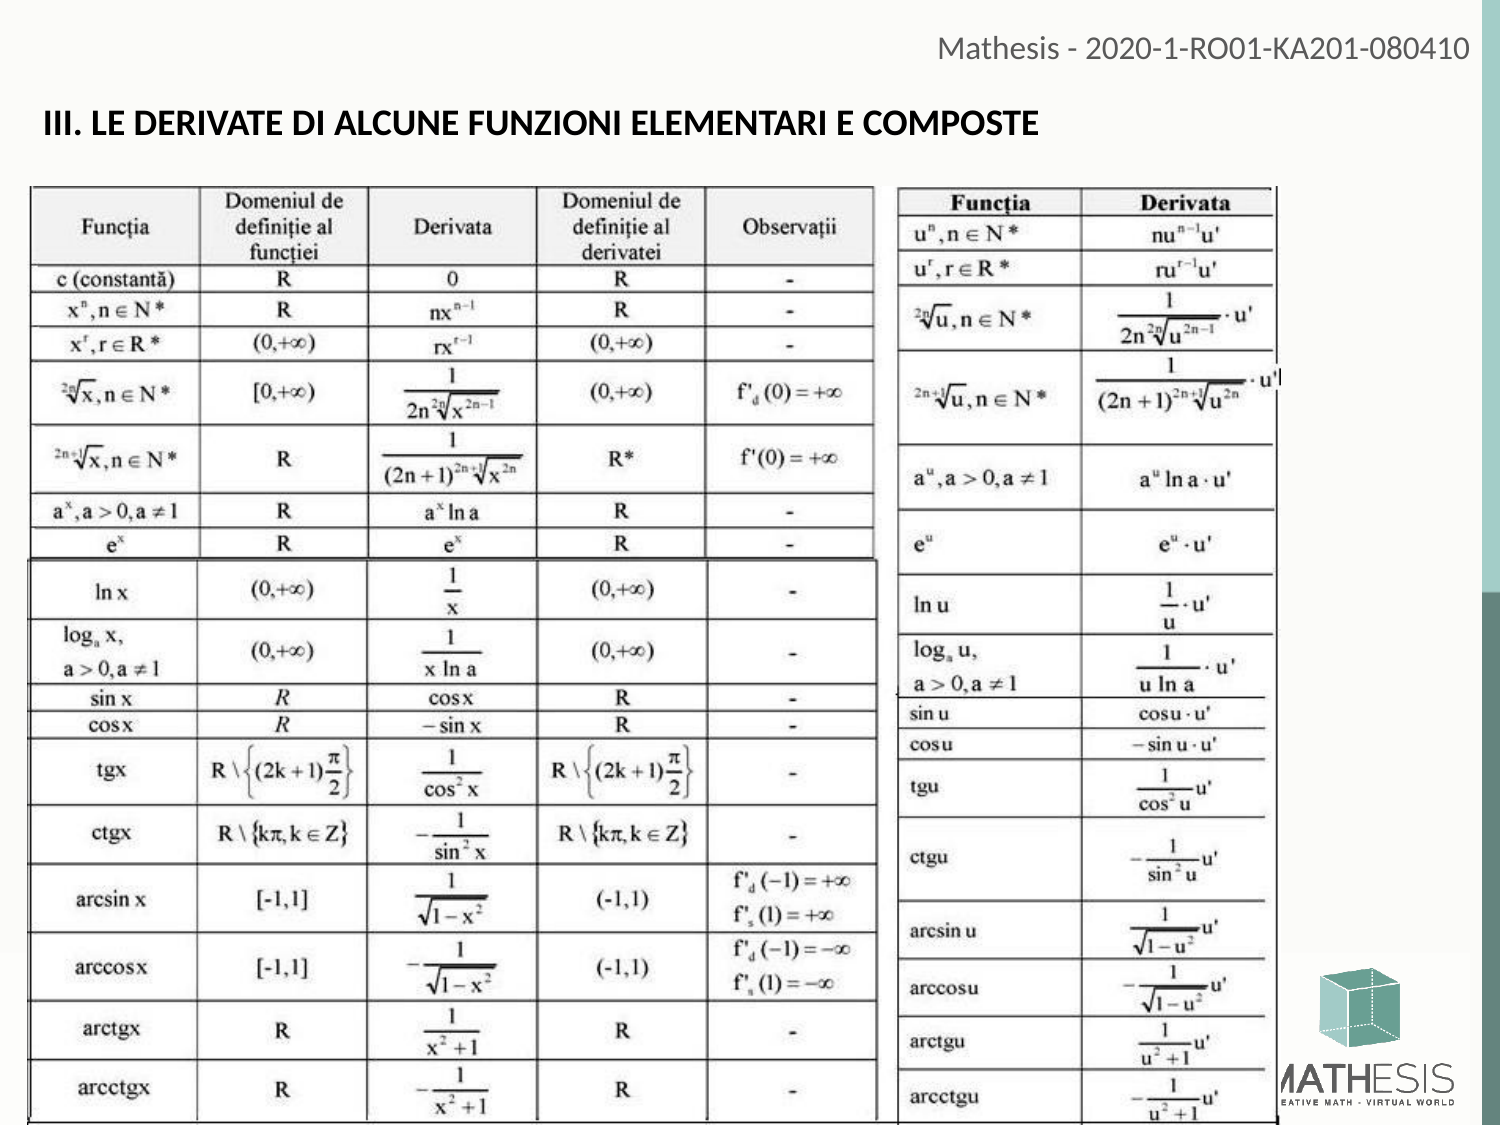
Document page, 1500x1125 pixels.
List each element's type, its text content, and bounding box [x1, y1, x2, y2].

text_box III. LE DERIVATE DI ALCUNE FUNZIONI ELEMENTARI E COMPOSTE [27, 90, 1428, 151]
picture [27, 185, 1281, 1125]
